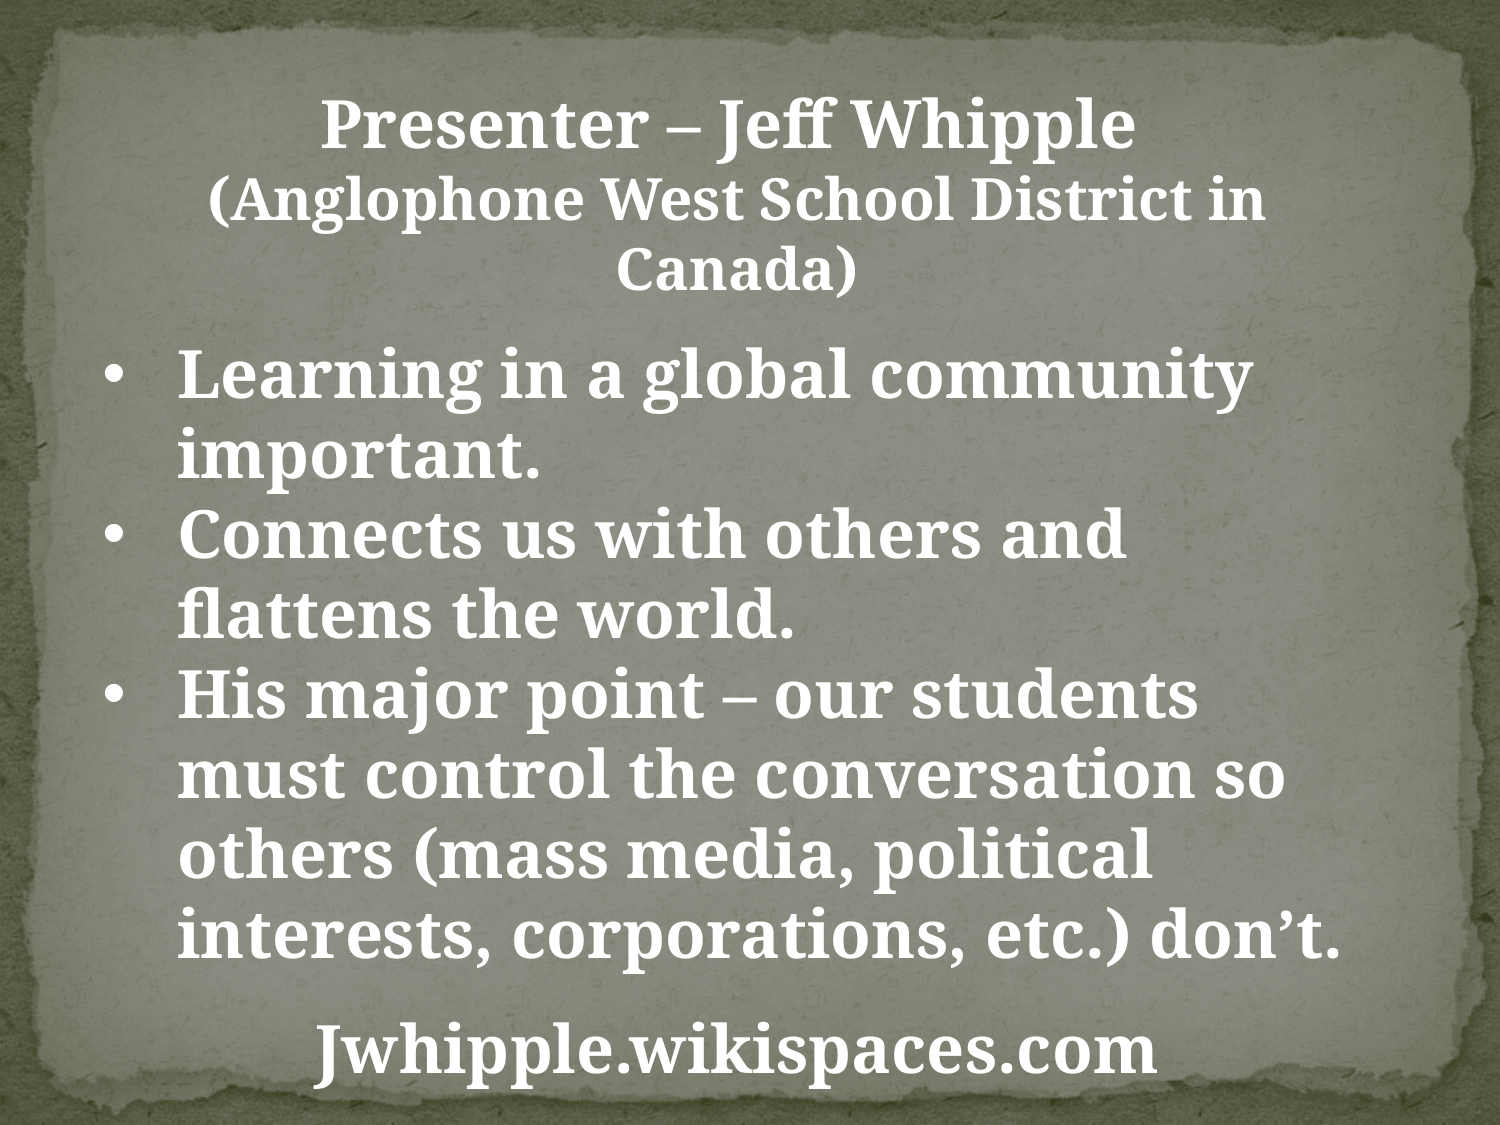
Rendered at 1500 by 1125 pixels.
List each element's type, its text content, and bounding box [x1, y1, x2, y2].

text_box Presenter – Jeff Whipple (Anglophone West School District in Canada) Learning in a global community important. Connects us with others and flattens the world. His major point – our students must control the conversation so others (mass media, political interests, corporations, etc.) don’t. Jwhipple.wikispaces.com [87, 75, 1388, 1125]
